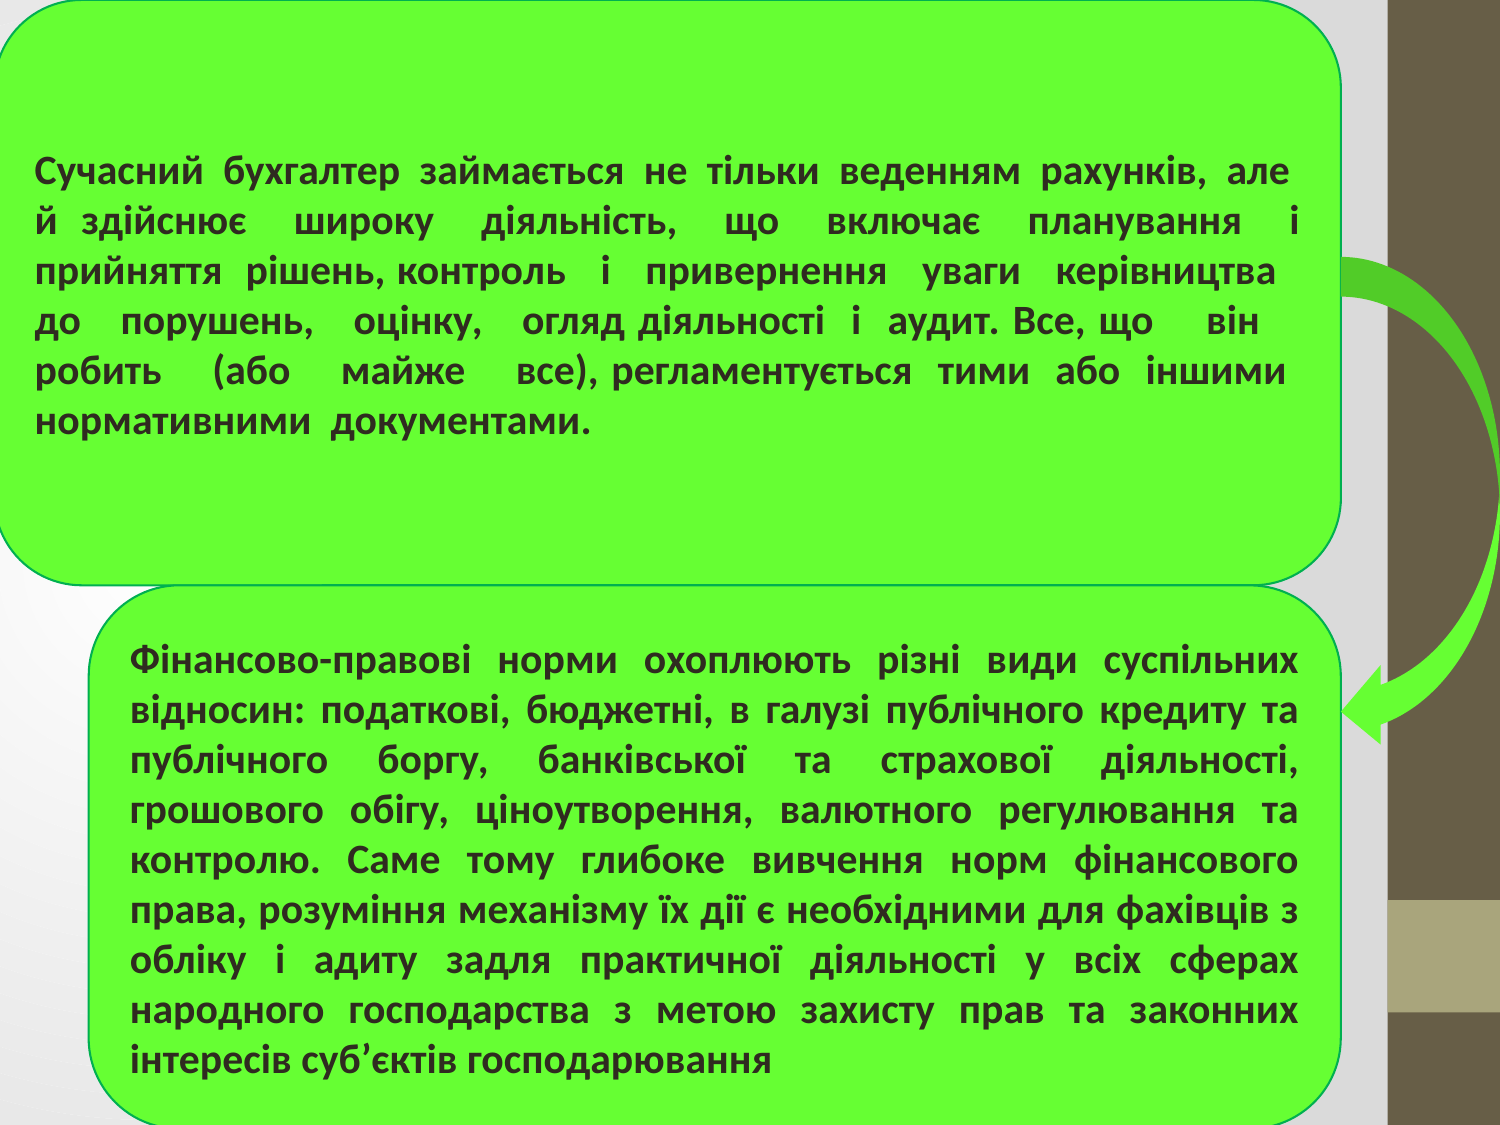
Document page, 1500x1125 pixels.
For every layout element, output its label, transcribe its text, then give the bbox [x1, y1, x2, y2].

text_box [1338, 254, 1500, 747]
text_box Фінансово-правові норми охоплюють різні види суспільних відносин: податкові, бюджетні, в галузі публічного кредиту та публічного боргу, банківської та страхової діяльності, грошового обігу, ціноутворення, валютного регулювання та контролю. Саме тому глибоке вивчення норм фінансового права, розуміння механізму їх дії є необхідними для фахівців з обліку і адиту задля практичної діяльності у всіх сферах народного господарства з метою захисту прав та законних інтересів суб’єктів господарювання [87, 584, 1342, 1125]
text_box Сучасний бухгалтер займається не тільки веденням рахунків, але й здійснює широку діяльність, що включає планування і прийняття рішень, контроль і привернення уваги керівництва до порушень, оцінку, огляд діяльності і аудит. Все, що він робить (або майже все), регламентується тими або іншими нормативними документами. [0, 0, 1342, 587]
